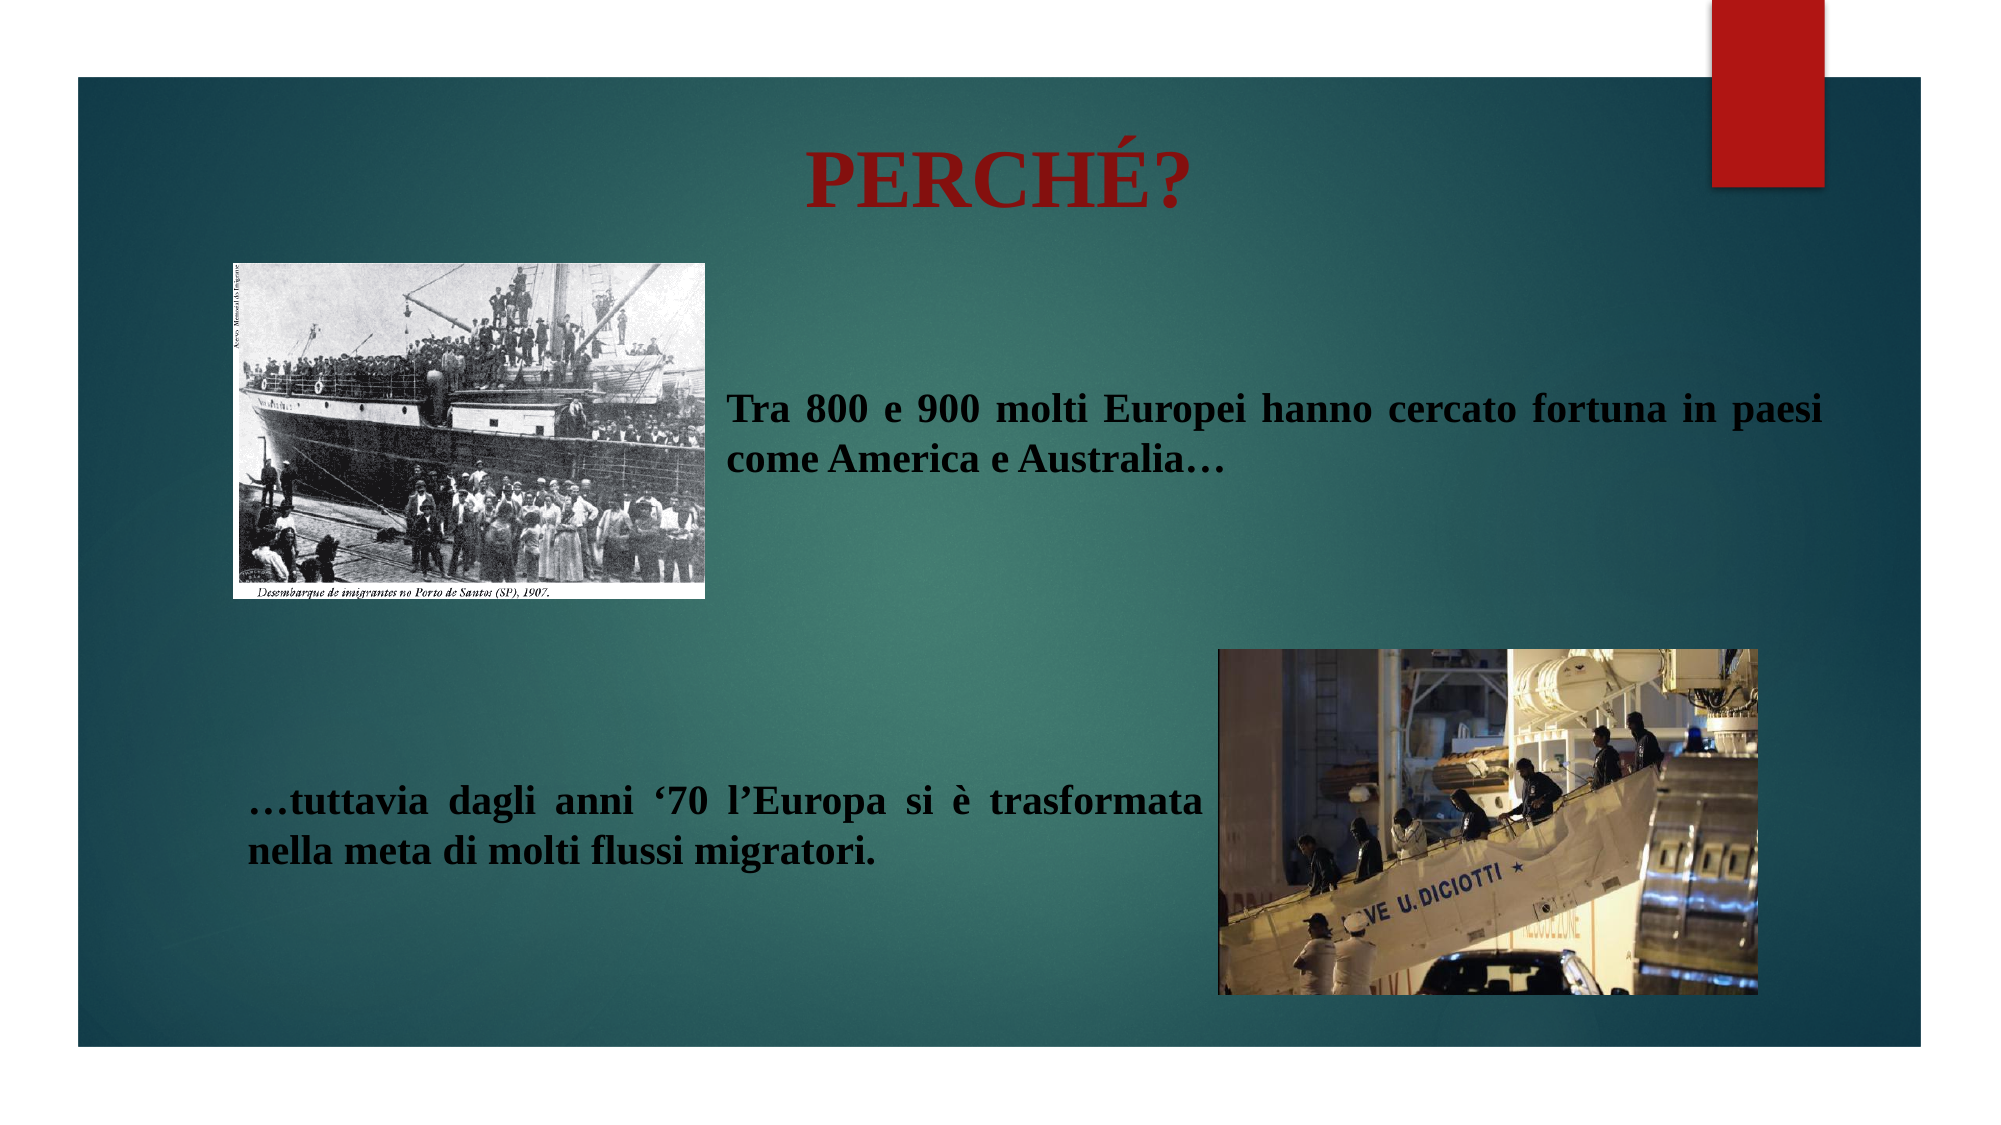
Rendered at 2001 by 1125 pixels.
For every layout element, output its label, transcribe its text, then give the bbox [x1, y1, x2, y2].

picture [232, 262, 706, 599]
text_box Perché? [0, 116, 2000, 232]
text_box …tuttavia dagli anni ‘70 l’Europa si è trasformata nella meta di molti flussi migratori. [233, 765, 1212, 880]
picture [1218, 649, 1759, 996]
text_box Tra 800 e 900 molti Europei hanno cercato fortuna in paesi come America e Australia… [711, 373, 1839, 489]
